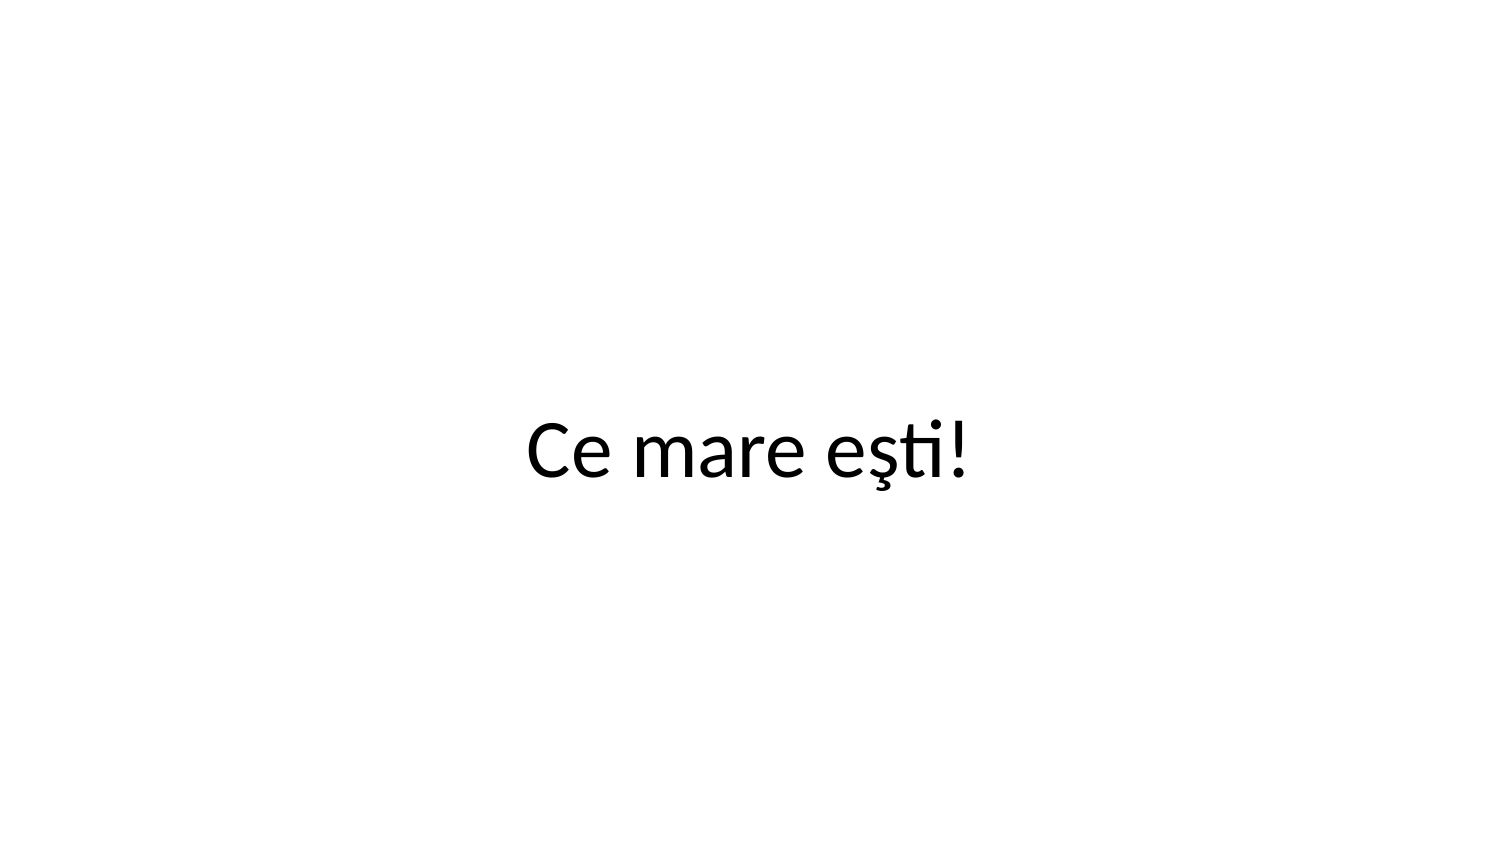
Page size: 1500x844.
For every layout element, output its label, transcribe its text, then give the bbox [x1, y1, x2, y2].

text_box Ce mare eşti! [511, 341, 988, 502]
